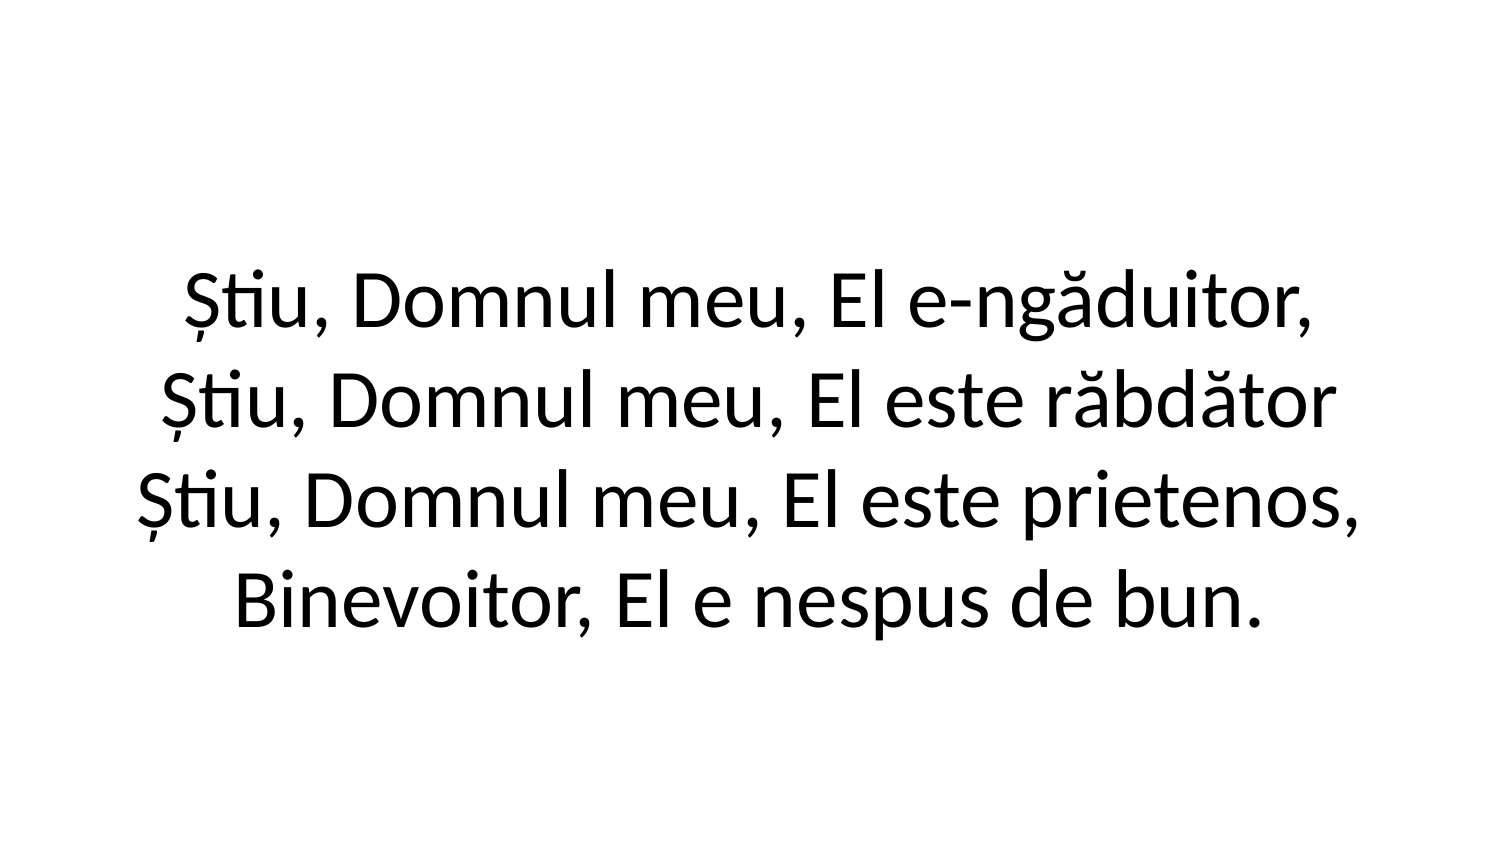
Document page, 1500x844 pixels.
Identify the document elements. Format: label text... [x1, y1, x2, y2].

text_box Știu, Domnul meu, El e-ngăduitor, Știu, Domnul meu, El este răbdător Știu, Domnul meu, El este prietenos, Binevoitor, El e nespus de bun. [121, 192, 1379, 652]
